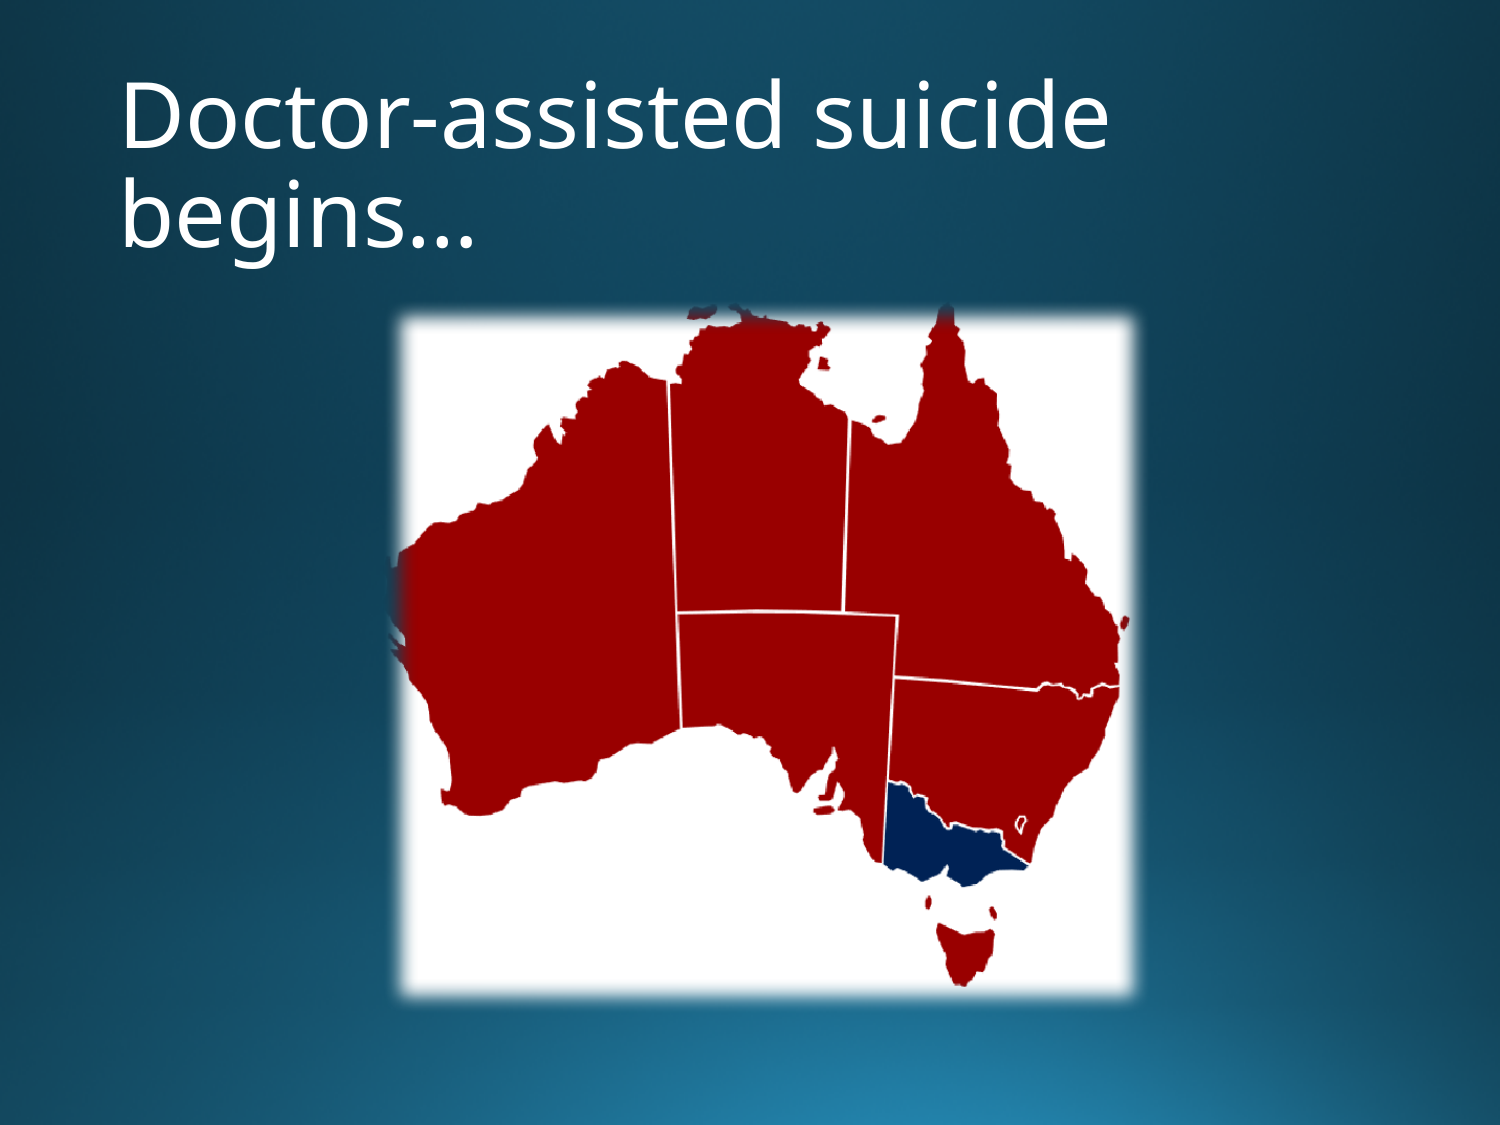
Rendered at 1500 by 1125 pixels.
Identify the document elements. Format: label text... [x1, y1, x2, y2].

picture [0, 0, 1500, 1125]
title Doctor-assisted suicide begins… [103, 59, 1397, 278]
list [383, 299, 1151, 1014]
